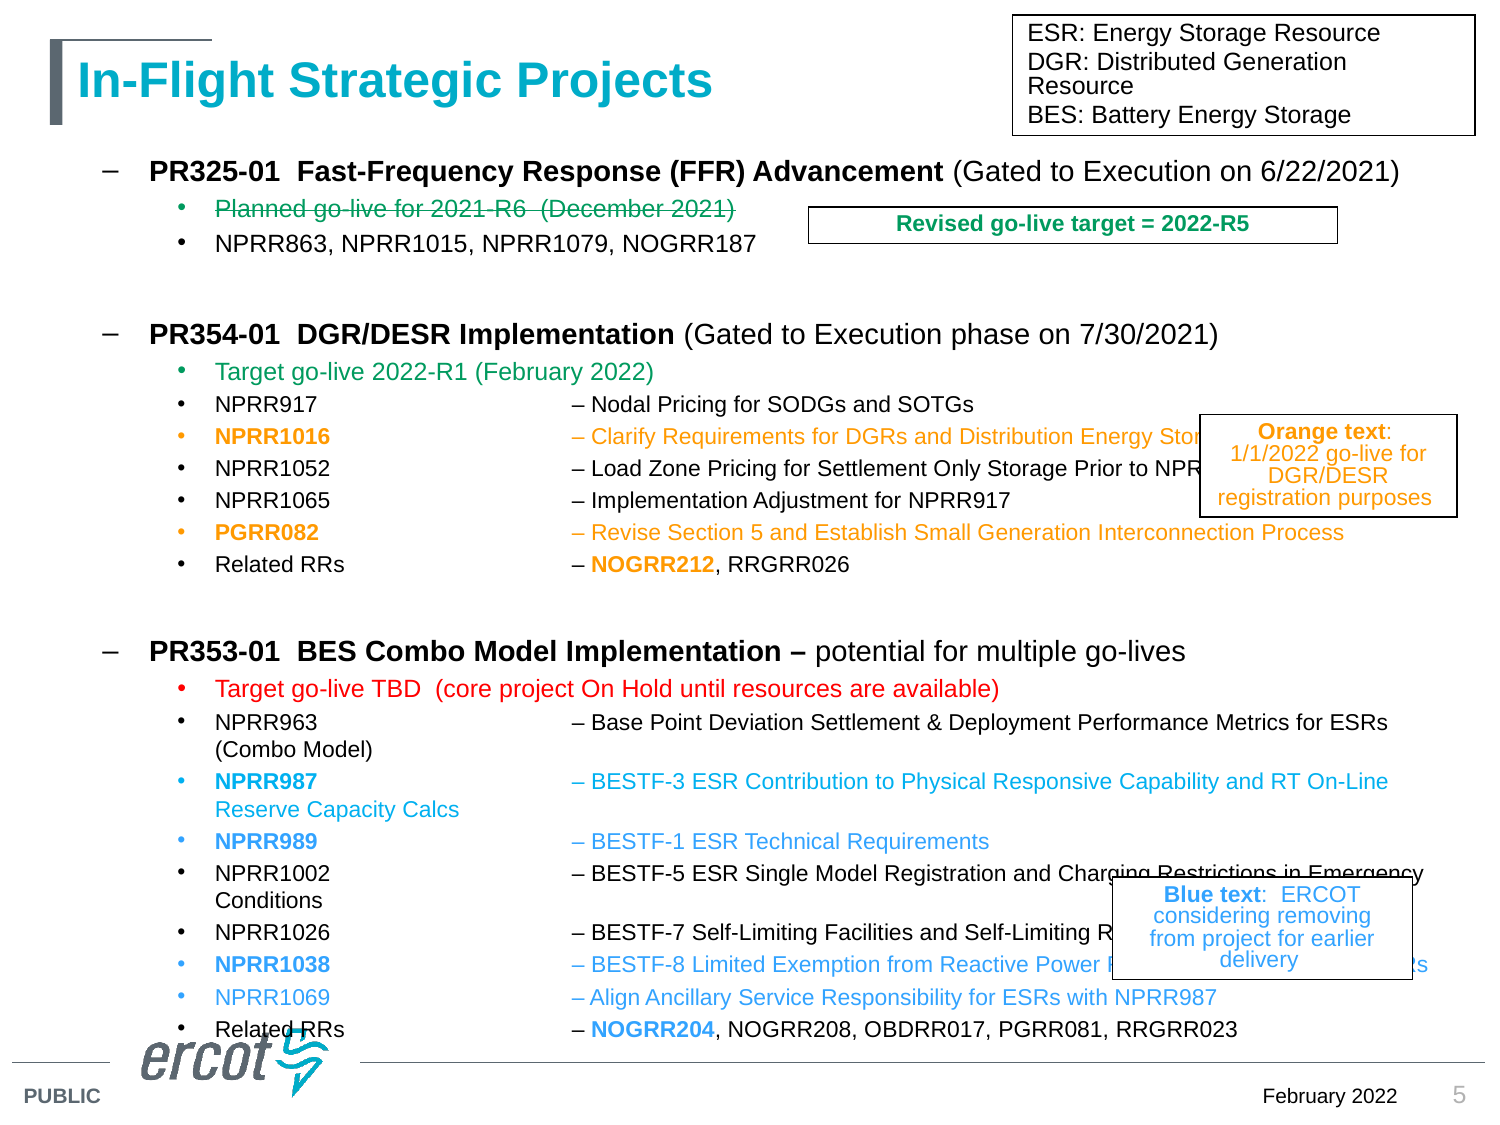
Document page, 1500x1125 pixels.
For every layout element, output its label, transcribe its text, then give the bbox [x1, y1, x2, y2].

slide_number 5 [1437, 1076, 1475, 1112]
list PR325-01 Fast-Frequency Response (FFR) Advancement (Gated to Execution on 6/22/2021) Planned go-live for 2021-R6 (December 2021) NPRR863, NPRR1015, NPRR1079, NOGRR187 PR354-01 DGR/DESR Implementation (Gated to Execution phase on 7/30/2021) Target go-live 2022-R1 (February 2022) NPRR917 – Nodal Pricing for SODGs and SOTGs NPRR1016 – Clarify Requirements for DGRs and Distribution Energy Storage Resources NPRR1052 – Load Zone Pricing for Settlement Only Storage Prior to NPRR995 NPRR1065 – Implementation Adjustment for NPRR917 PGRR082 – Revise Section 5 and Establish Small Generation Interconnection Process Related RRs – NOGRR212, RRGRR026 PR353-01 BES Combo Model Implementation – potential for multiple go-lives Target go-live TBD (core project On Hold until resources are available) NPRR963 – Base Point Deviation Settlement & Deployment Performance Metrics for ESRs (Combo Model) NPRR987 – BESTF-3 ESR Contribution to Physical Responsive Capability and RT On-Line Reserve Capacity Calcs NPRR989 – BESTF-1 ESR Technical Requirements NPRR1002 – BESTF-5 ESR Single Model Registration and Charging Restrictions in Emergency Conditions NPRR1026 – BESTF-7 Self-Limiting Facilities and Self-Limiting Resources NPRR1038 – BESTF-8 Limited Exemption from Reactive Power Requirements for Certain ESRs NPRR1069 – Align Ancillary Service Responsibility for ESRs with NPRR987 Related RRs – NOGRR204, NOGRR208, OBDRR017, PGRR081, RRGRR023 [12, 144, 1488, 1020]
picture [137, 1024, 332, 1100]
title In-Flight Strategic Projects [62, 39, 800, 125]
text_box Orange text: 1/1/2022 go-live for DGR/DESR registration purposes [1200, 414, 1457, 518]
text_box ESR: Energy Storage Resource DGR: Distributed Generation Resource BES: Battery Energy Storage [1012, 15, 1475, 136]
text_box Blue text: ERCOT considering removing from project for earlier delivery [1112, 877, 1413, 980]
text_box Revised go-live target = 2022-R5 [808, 206, 1338, 244]
